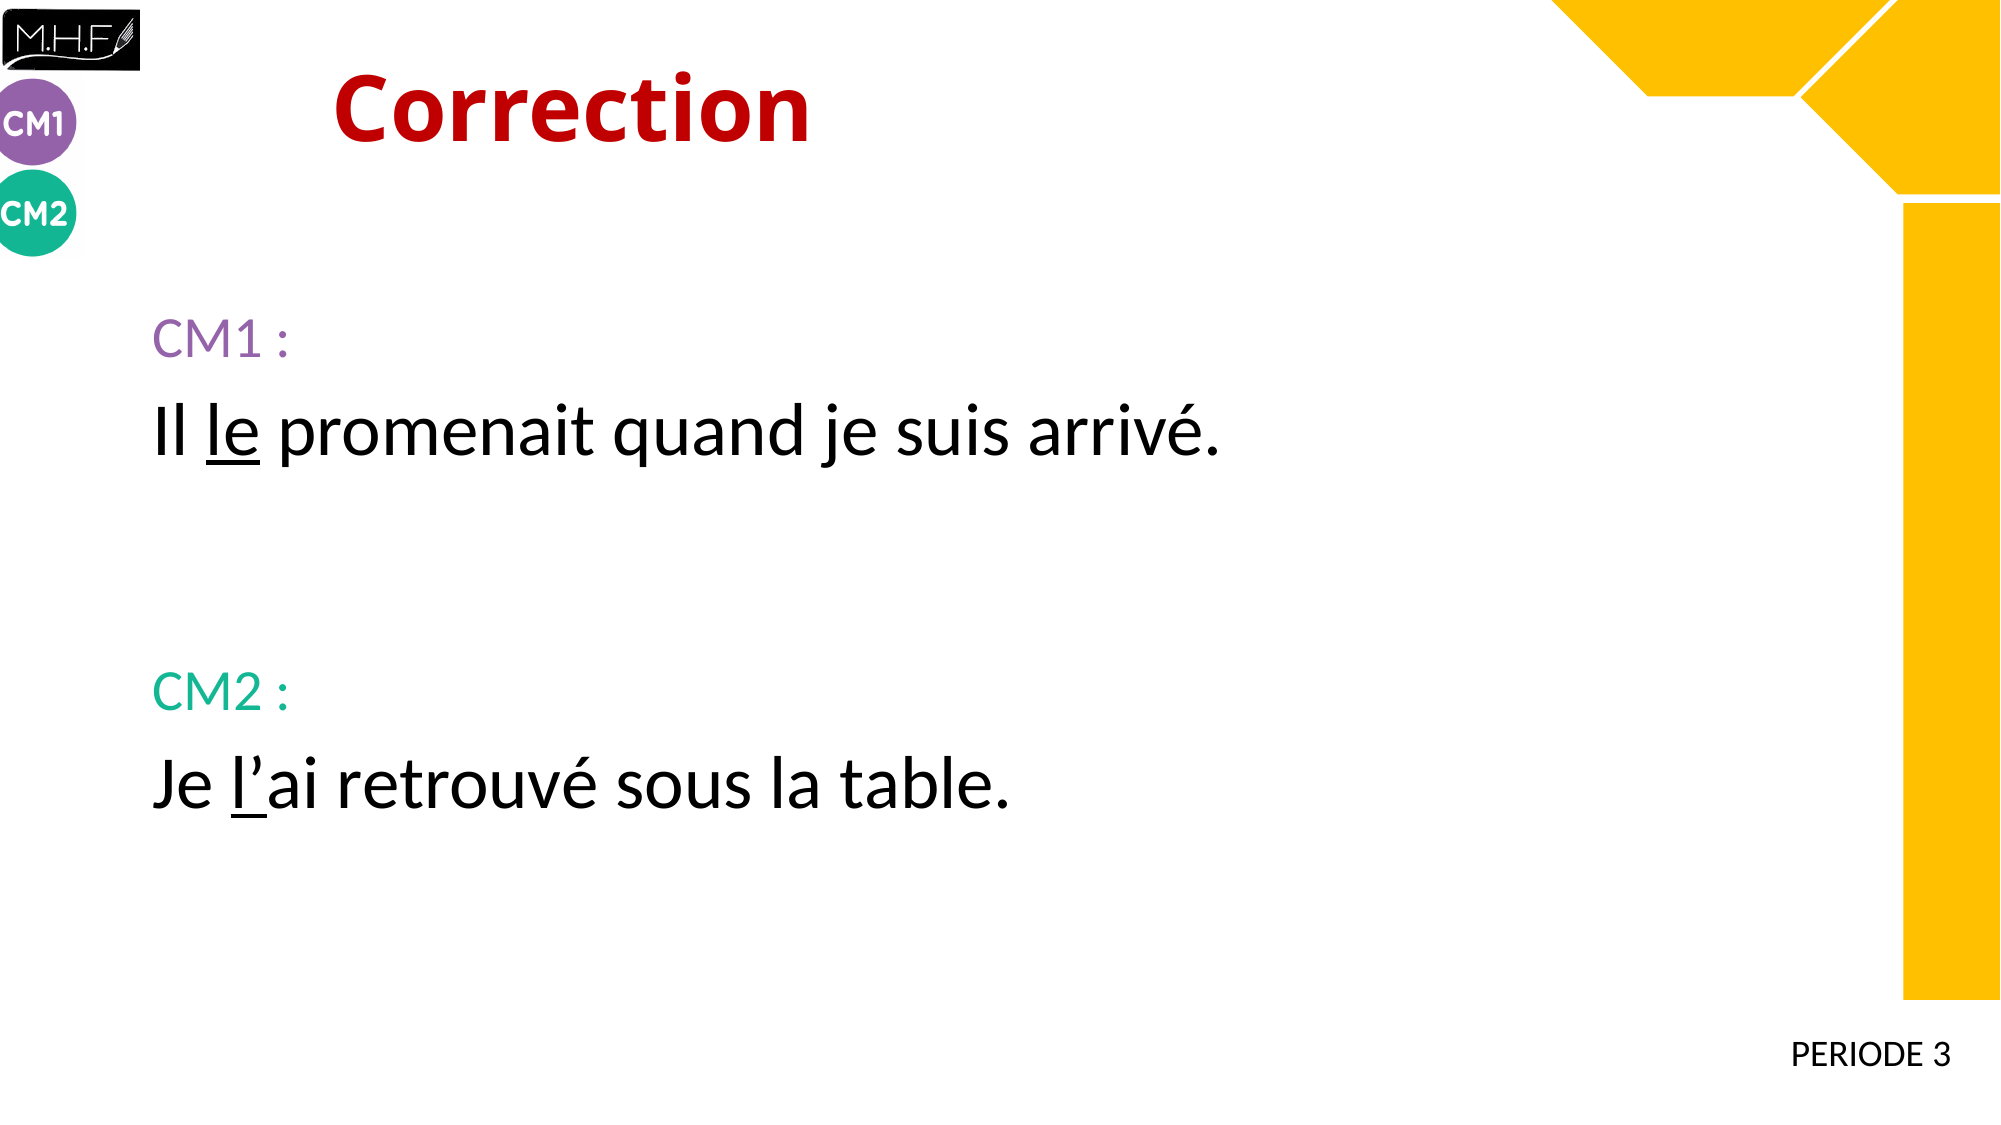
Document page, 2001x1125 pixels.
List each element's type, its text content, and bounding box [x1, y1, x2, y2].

text_box PERIODE 3 [1362, 1021, 1967, 1125]
text_box [1799, 0, 2000, 196]
picture [0, 7, 140, 259]
list CM1 : Il le promenait quand je suis arrivé. CM2 : Je l’ai retrouvé sous la table. [137, 299, 1863, 1014]
title Correction [316, 3, 1863, 221]
text_box [1902, 202, 2000, 1001]
text_box [1549, 0, 1892, 98]
